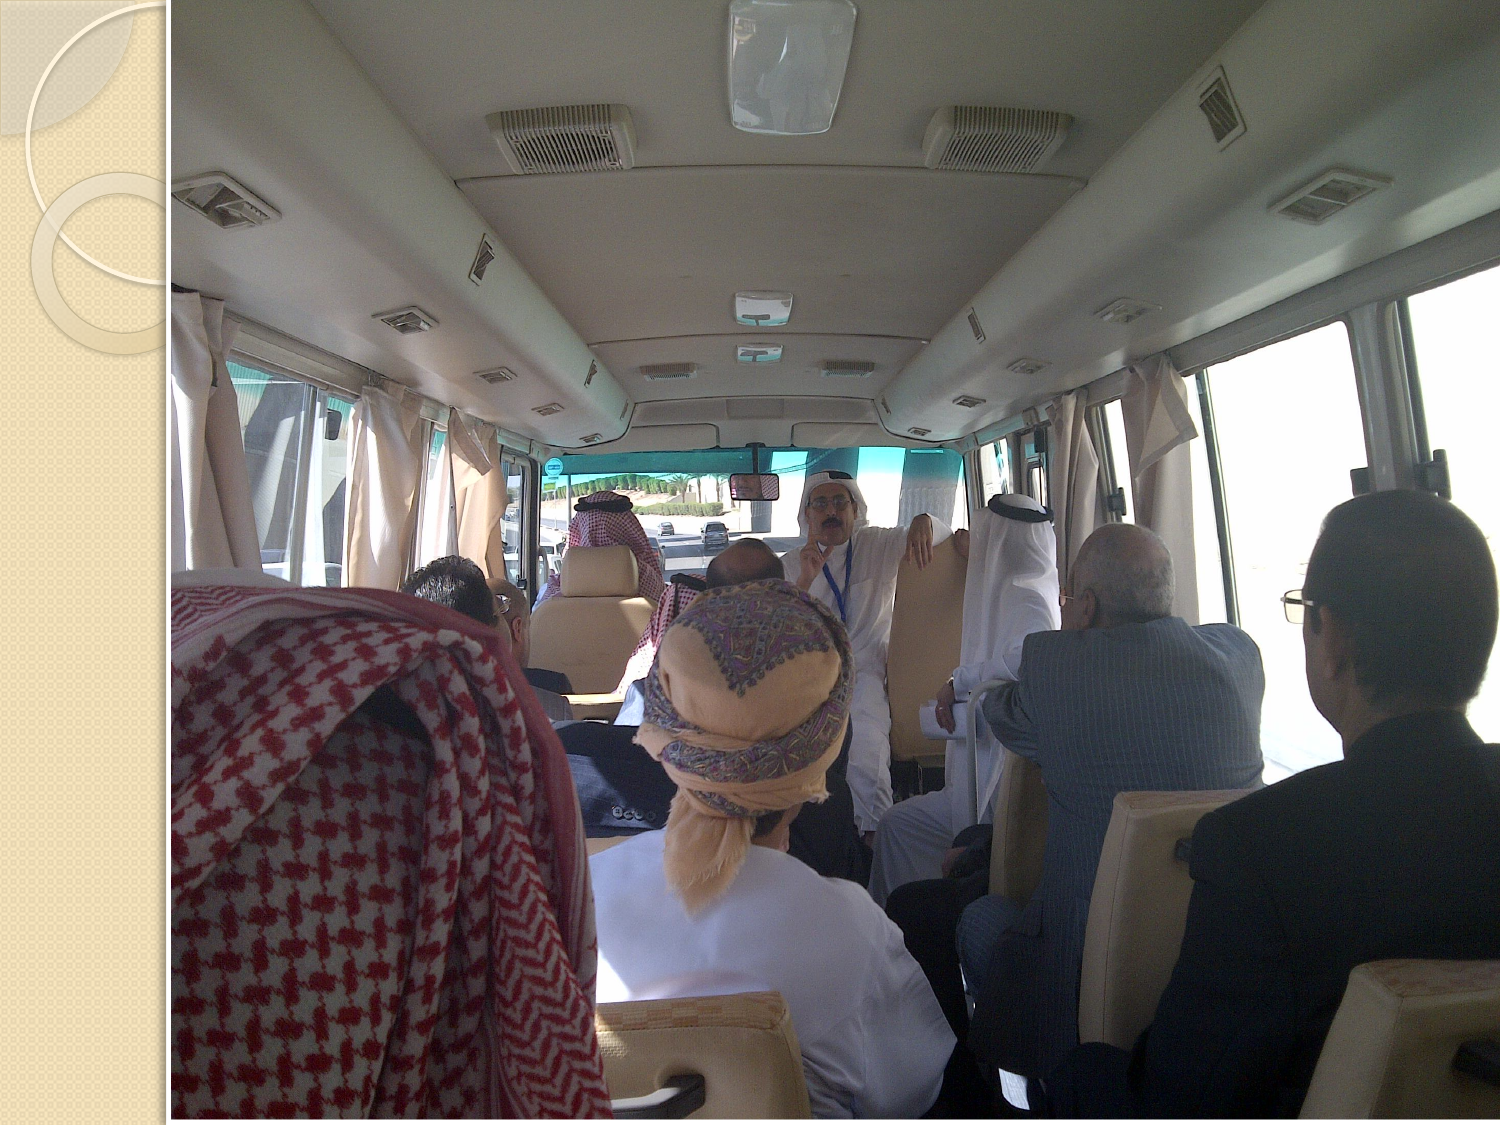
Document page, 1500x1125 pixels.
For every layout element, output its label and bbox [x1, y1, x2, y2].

picture [170, 0, 1500, 1125]
